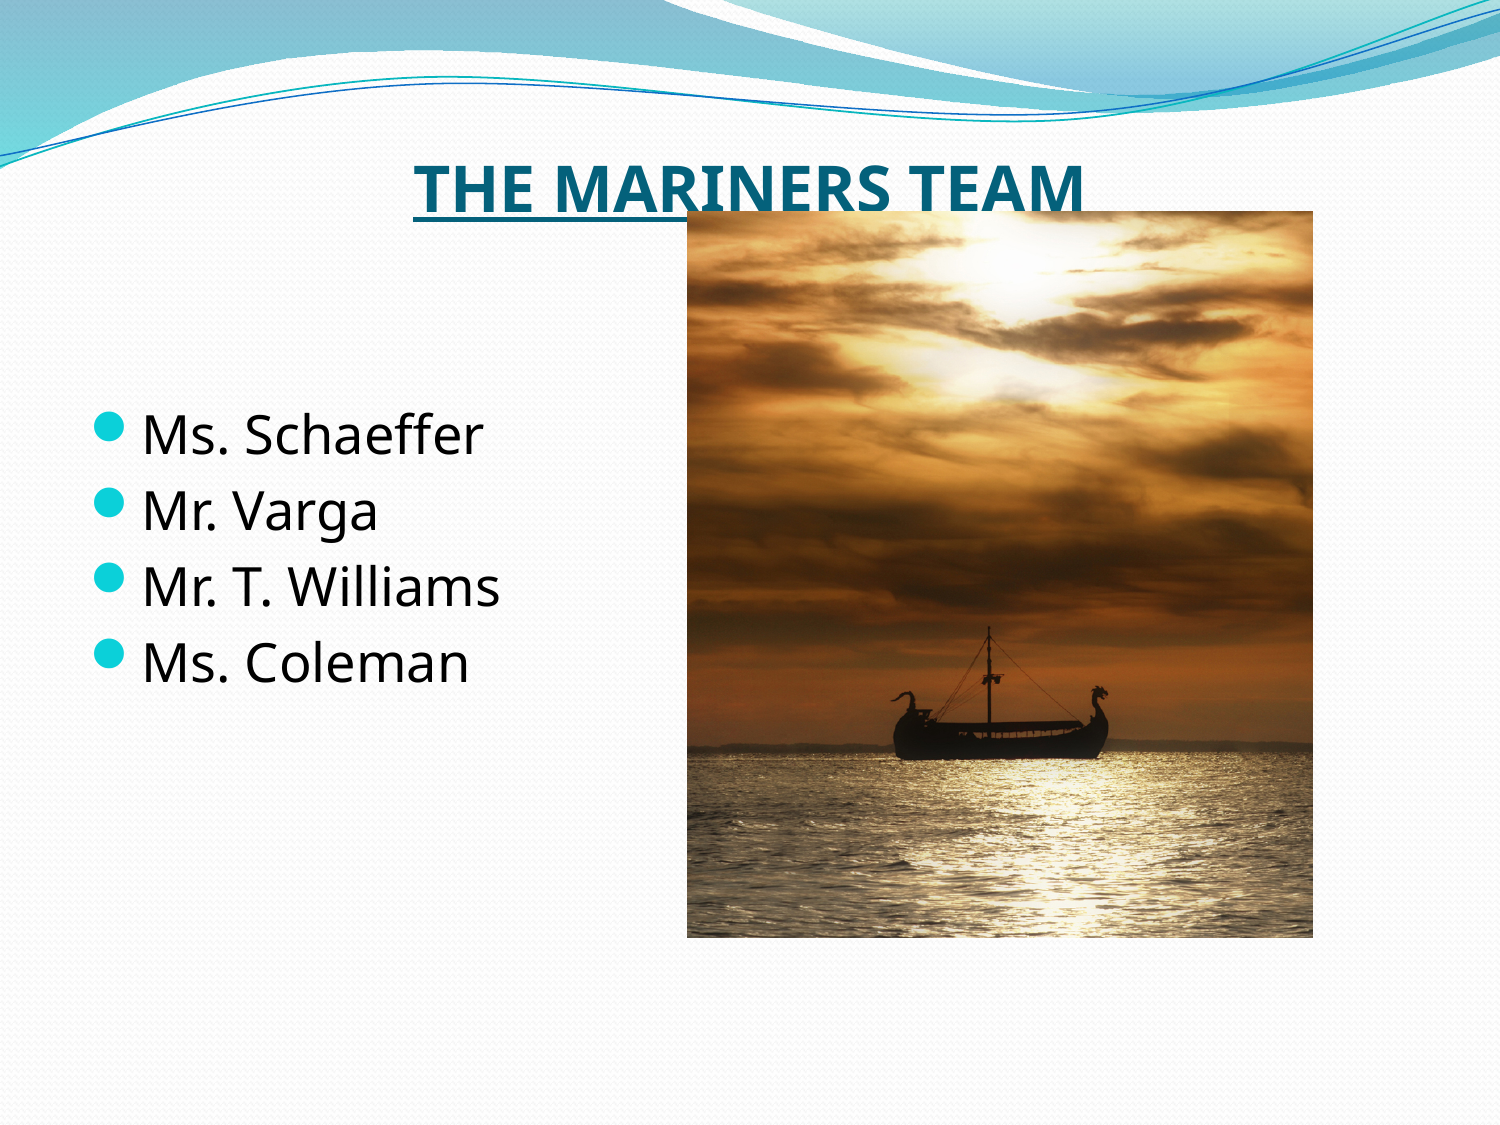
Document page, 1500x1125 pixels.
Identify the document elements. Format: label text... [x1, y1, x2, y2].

list Ms. Schaeffer Mr. Varga Mr. T. Williams Ms. Coleman [75, 317, 1425, 1038]
picture [687, 211, 1313, 938]
title THE MARINERS TEAM [75, 62, 1425, 303]
